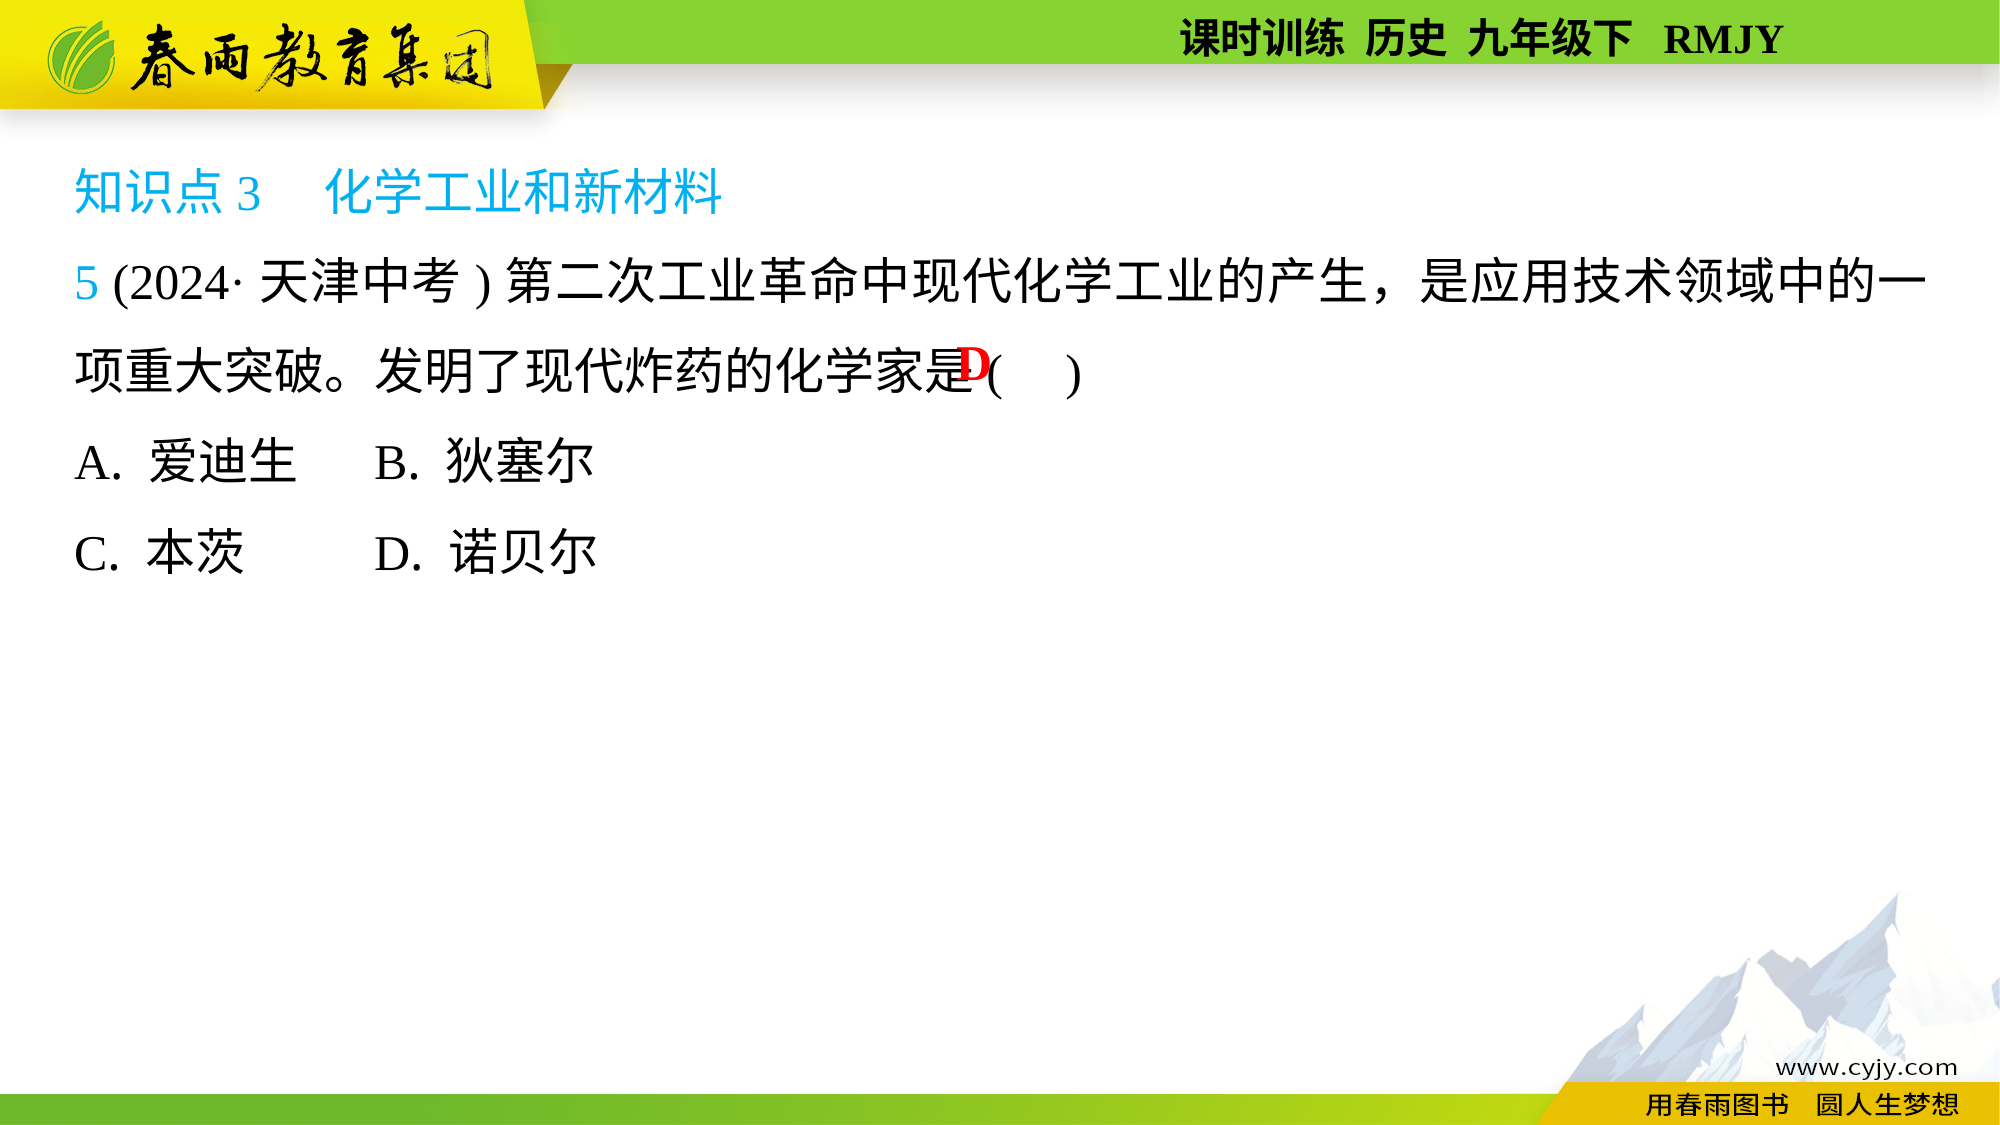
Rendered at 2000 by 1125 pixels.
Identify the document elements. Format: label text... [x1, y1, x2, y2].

picture [0, 0, 2000, 1125]
list 知识点3 化学工业和新材料 5 (2024·天津中考)第二次工业革命中现代化学工业的产生，是应用技术领域中的一项重大突破。发明了现代炸药的化学家是( ) A. 爱迪生 B. 狄塞尔 C. 本茨 D. 诺贝尔 [59, 122, 1944, 592]
text_box D [941, 322, 1008, 398]
